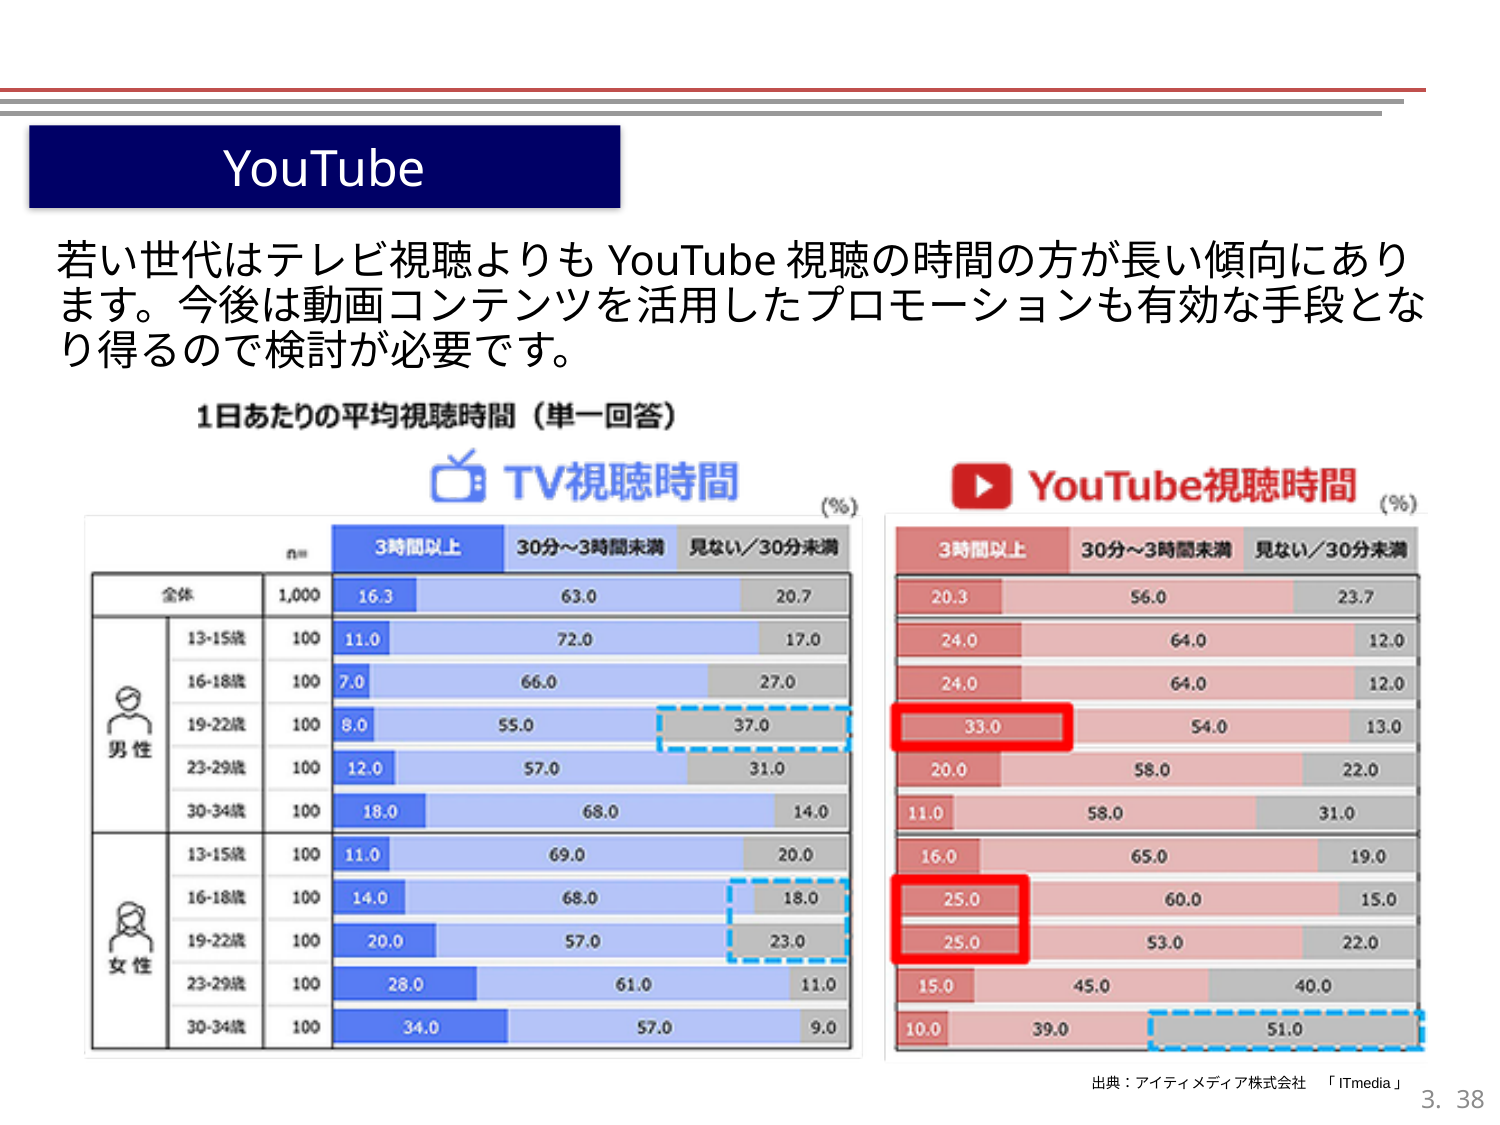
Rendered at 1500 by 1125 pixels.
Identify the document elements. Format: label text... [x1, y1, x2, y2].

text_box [72, 379, 1428, 1068]
slide_number 37 [1381, 1065, 1500, 1125]
text_box YouTube [29, 125, 621, 208]
text_box 若い世代はテレビ視聴よりもYouTube視聴の時間の方が長い傾向にあります。今後は動画コンテンツを活用したプロモーションも有効な手段となり得るので検討が必要です。 [39, 230, 1461, 426]
text_box 出典：アイティメディア株式会社 「ITmedia」 [1022, 1076, 1424, 1100]
